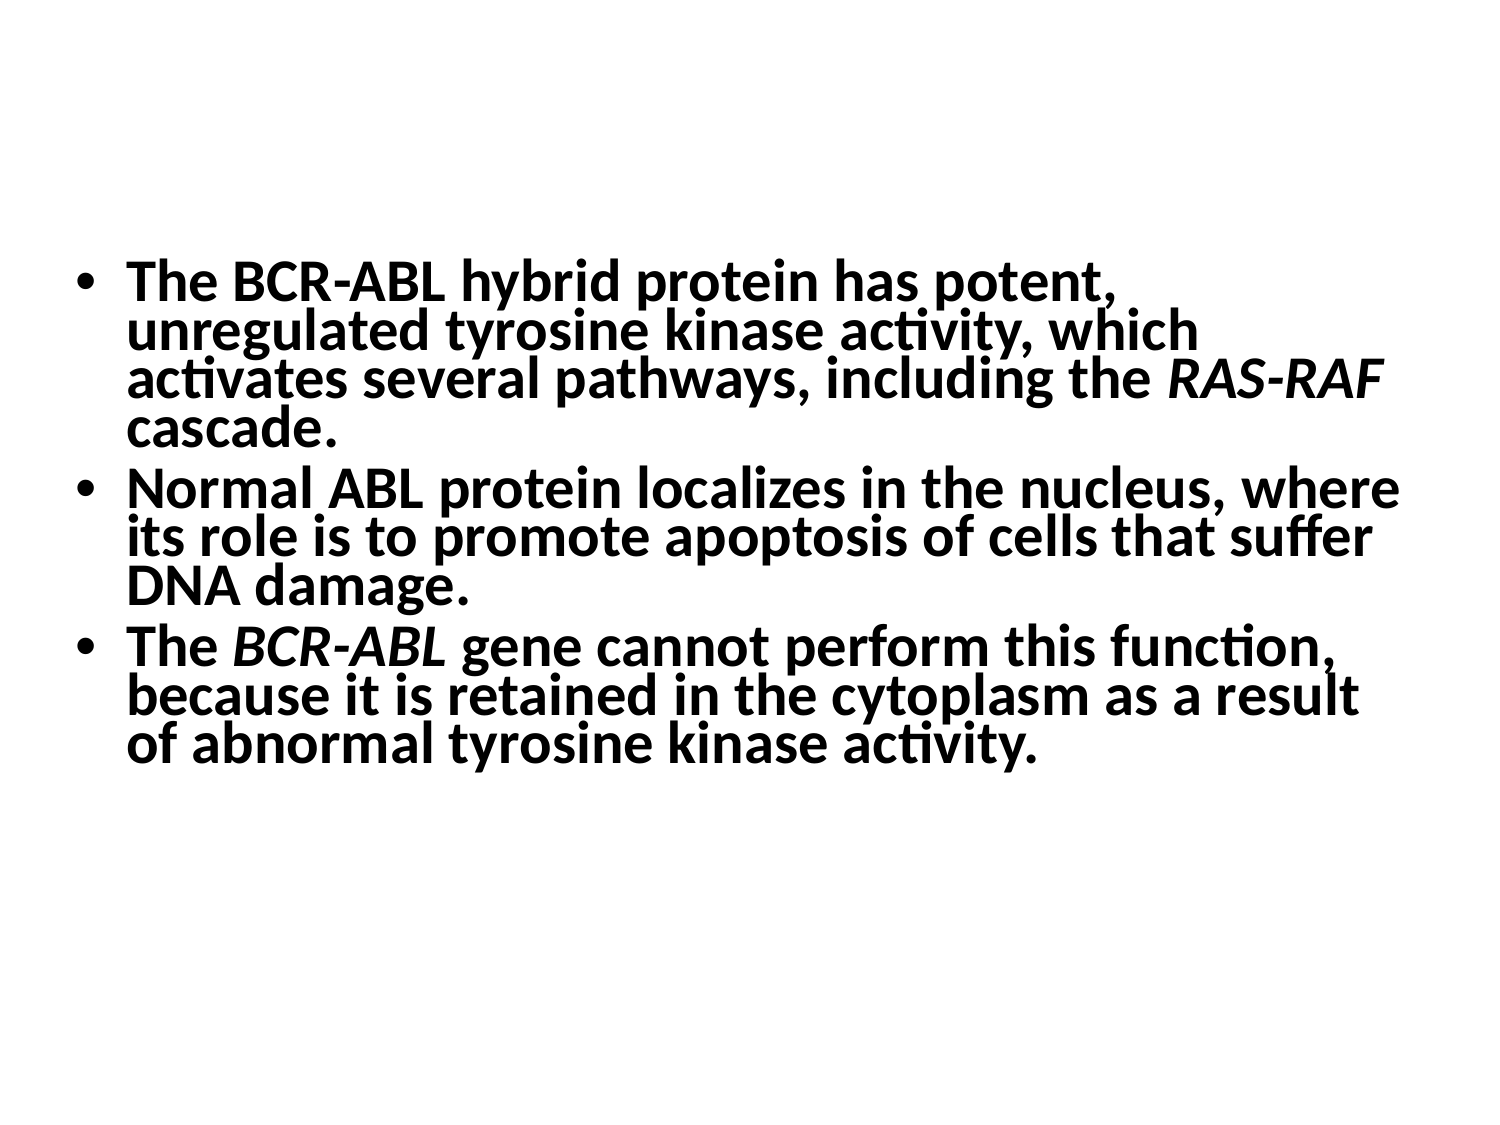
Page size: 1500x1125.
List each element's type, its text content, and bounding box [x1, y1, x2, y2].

list The BCR-ABL hybrid protein has potent, unregulated tyrosine kinase activity, which activates several pathways, including the RAS-RAF cascade. Normal ABL protein localizes in the nucleus, where its role is to promote apoptosis of cells that suffer DNA damage. The BCR-ABL gene cannot perform this function, because it is retained in the cytoplasm as a result of abnormal tyrosine kinase activity. [75, 262, 1425, 1005]
